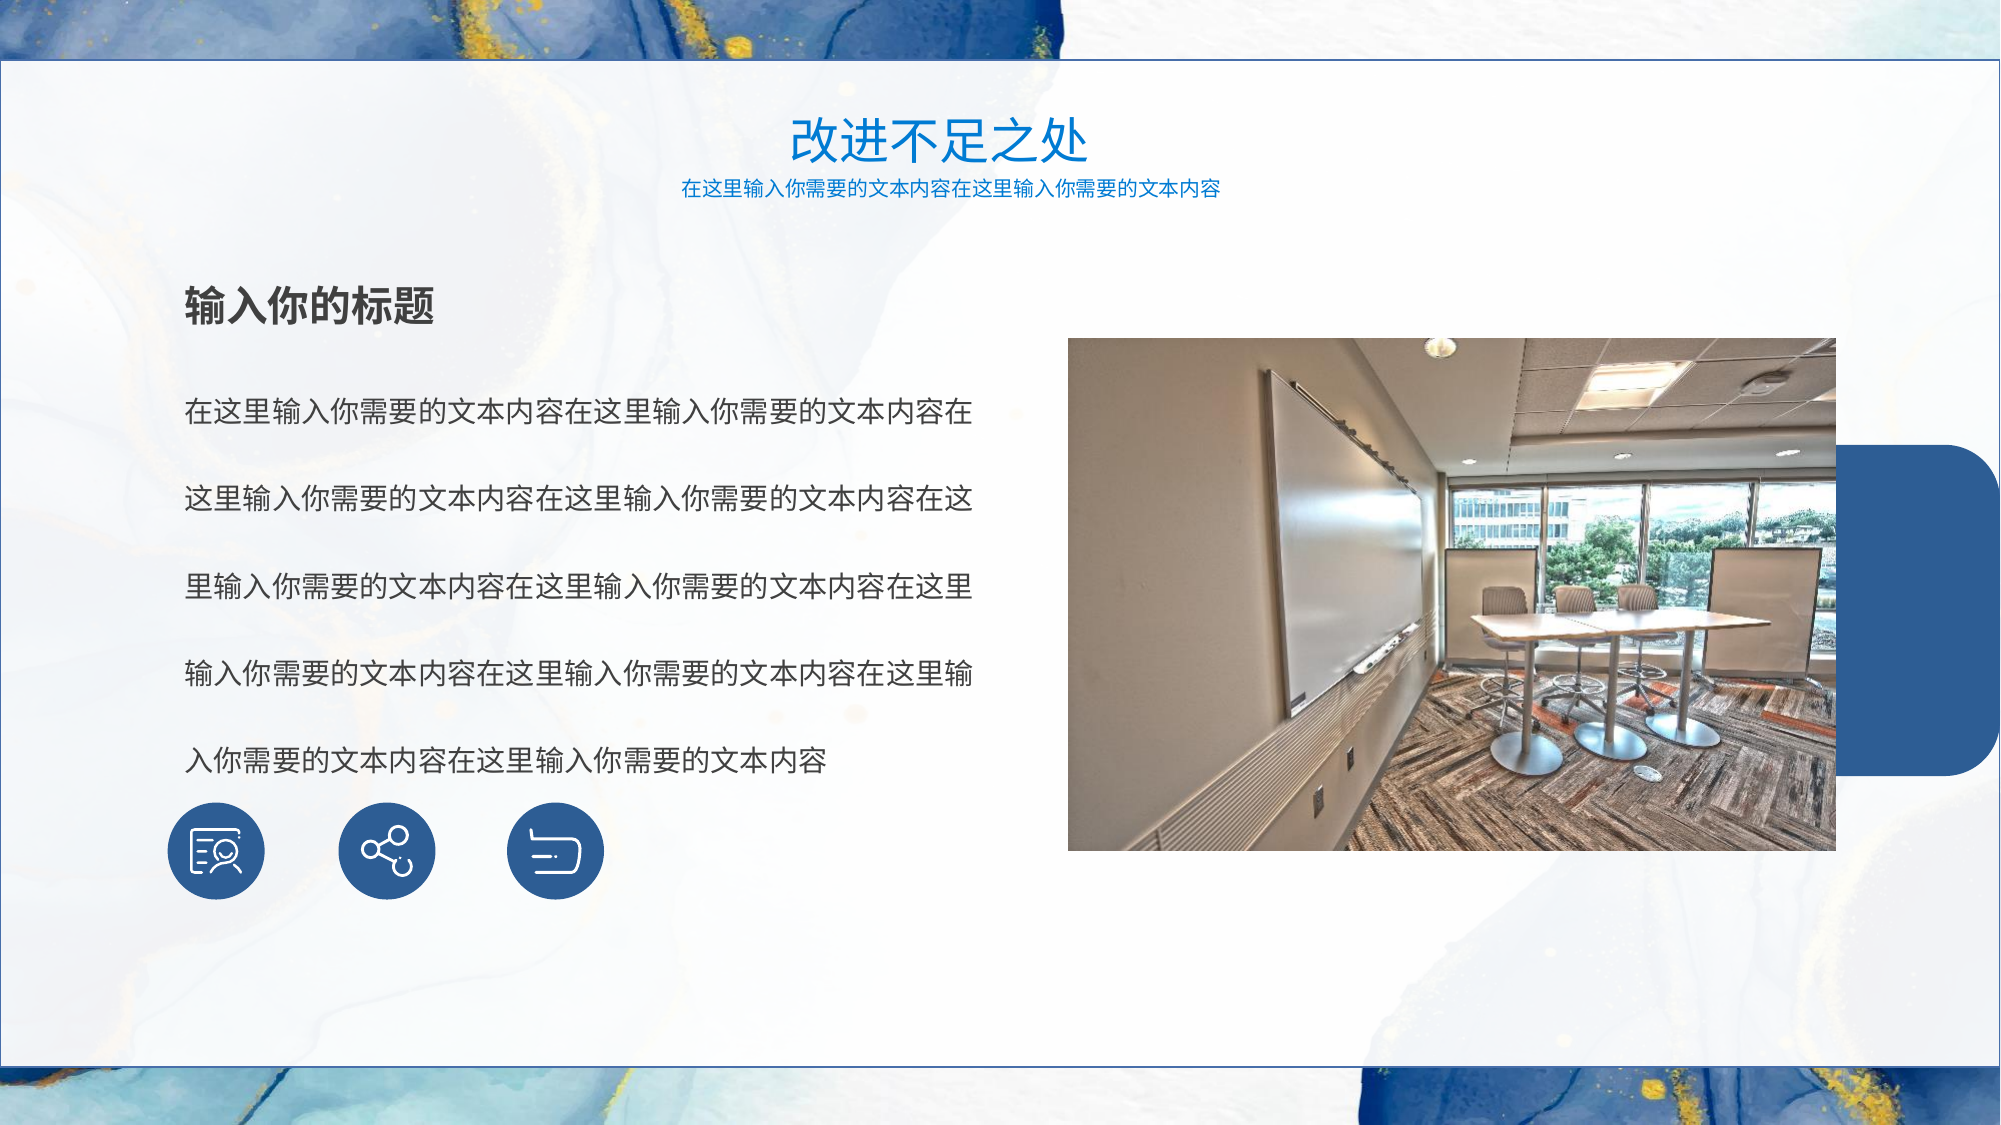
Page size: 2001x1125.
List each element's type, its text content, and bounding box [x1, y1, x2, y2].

text_box 输入你的标题 [169, 272, 604, 333]
picture [1068, 338, 1836, 851]
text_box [167, 802, 265, 900]
text_box 在这里输入你需要的文本内容在这里输入你需要的文本内容 [623, 167, 1280, 208]
text_box 在这里输入你需要的文本内容在这里输入你需要的文本内容在这里输入你需要的文本内容在这里输入你需要的文本内容在这里输入你需要的文本内容在这里输入你需要的文本内容在这里输入你需要的文本内容在这里输入你需要的文本内容在这里输入你需要的文本内容在这里输入你需要的文本内容 [169, 333, 1000, 785]
text_box 改进不足之处 [774, 101, 1128, 167]
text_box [507, 802, 604, 900]
text_box [1836, 443, 2000, 778]
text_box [338, 802, 436, 900]
picture [0, 0, 2001, 1125]
text_box [0, 59, 2000, 1068]
